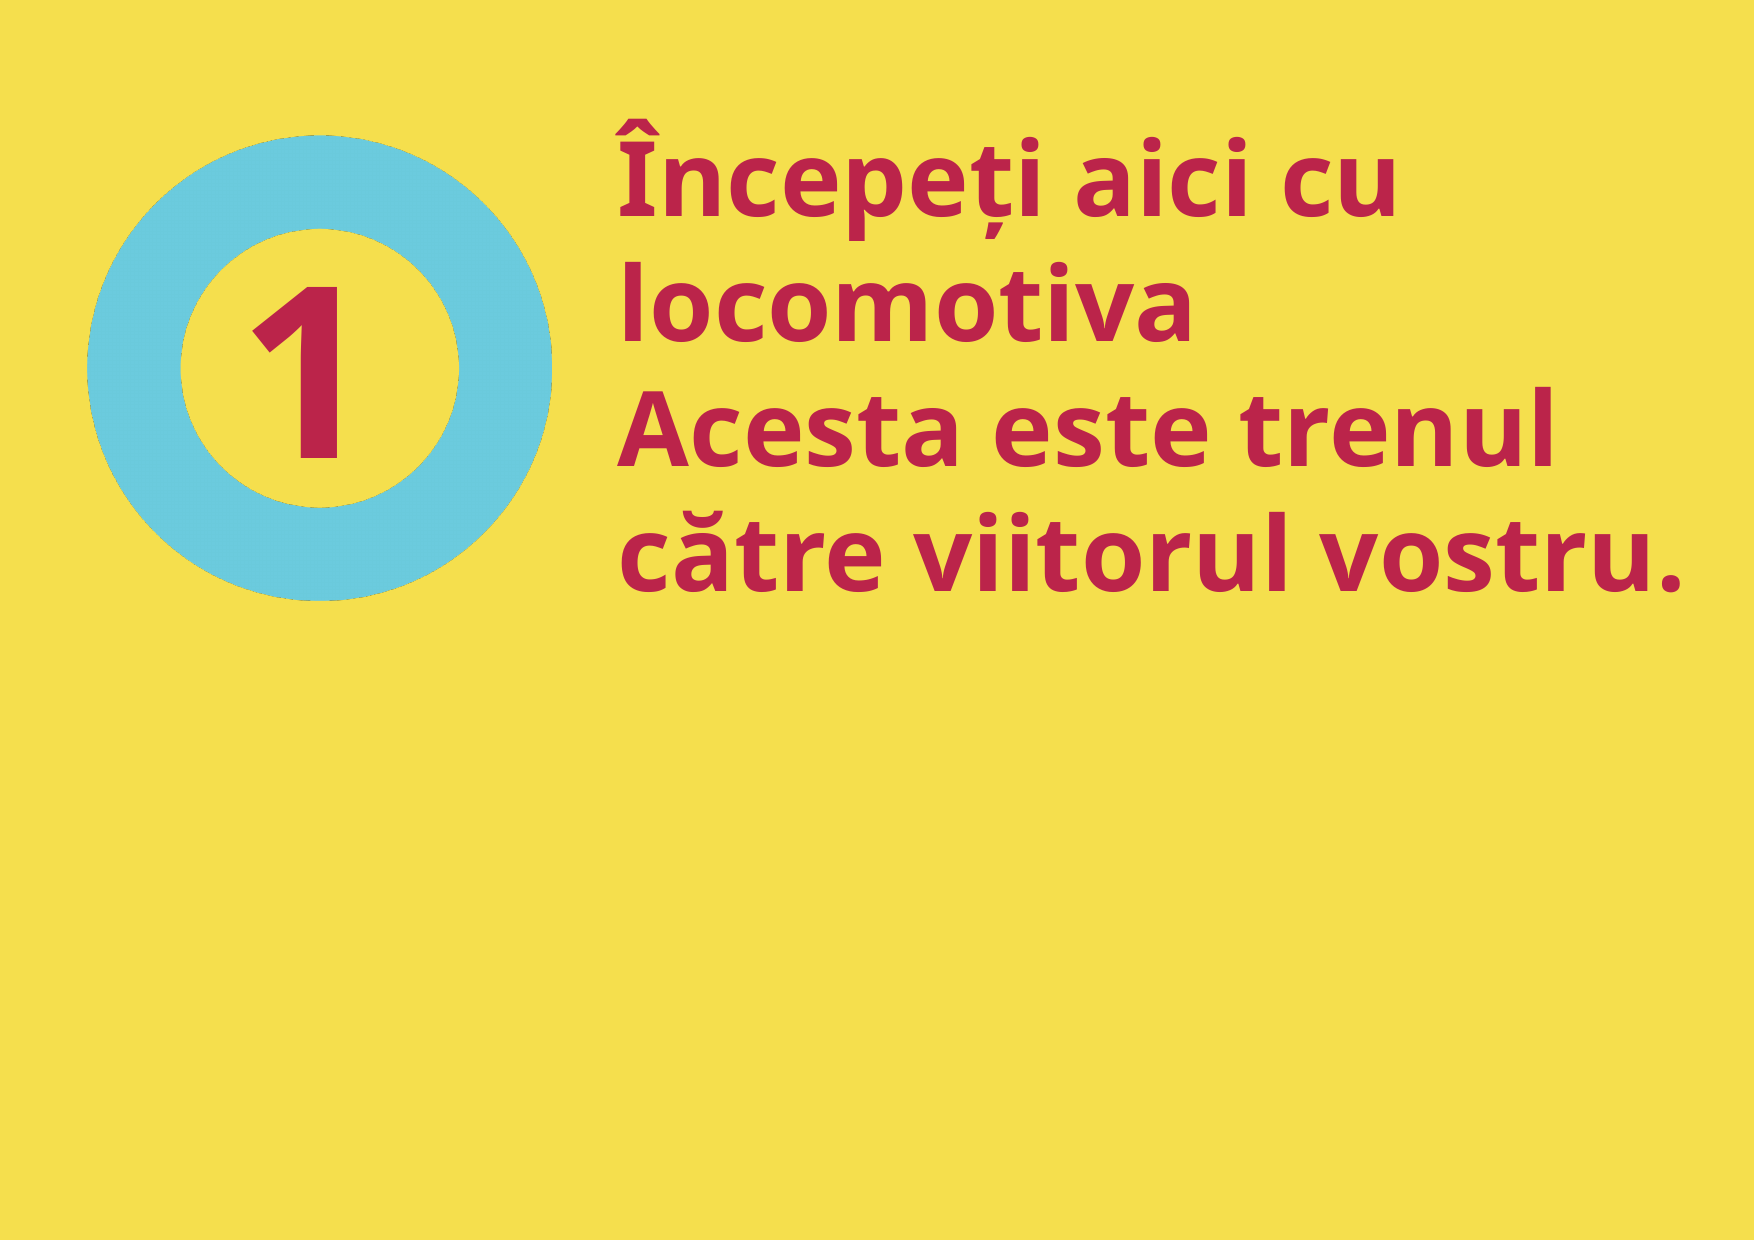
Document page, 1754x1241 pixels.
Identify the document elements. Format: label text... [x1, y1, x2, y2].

text_box Începeți aici cu locomotiva Acesta este trenul către viitorul vostru. [603, 104, 1715, 620]
picture [87, 135, 552, 601]
